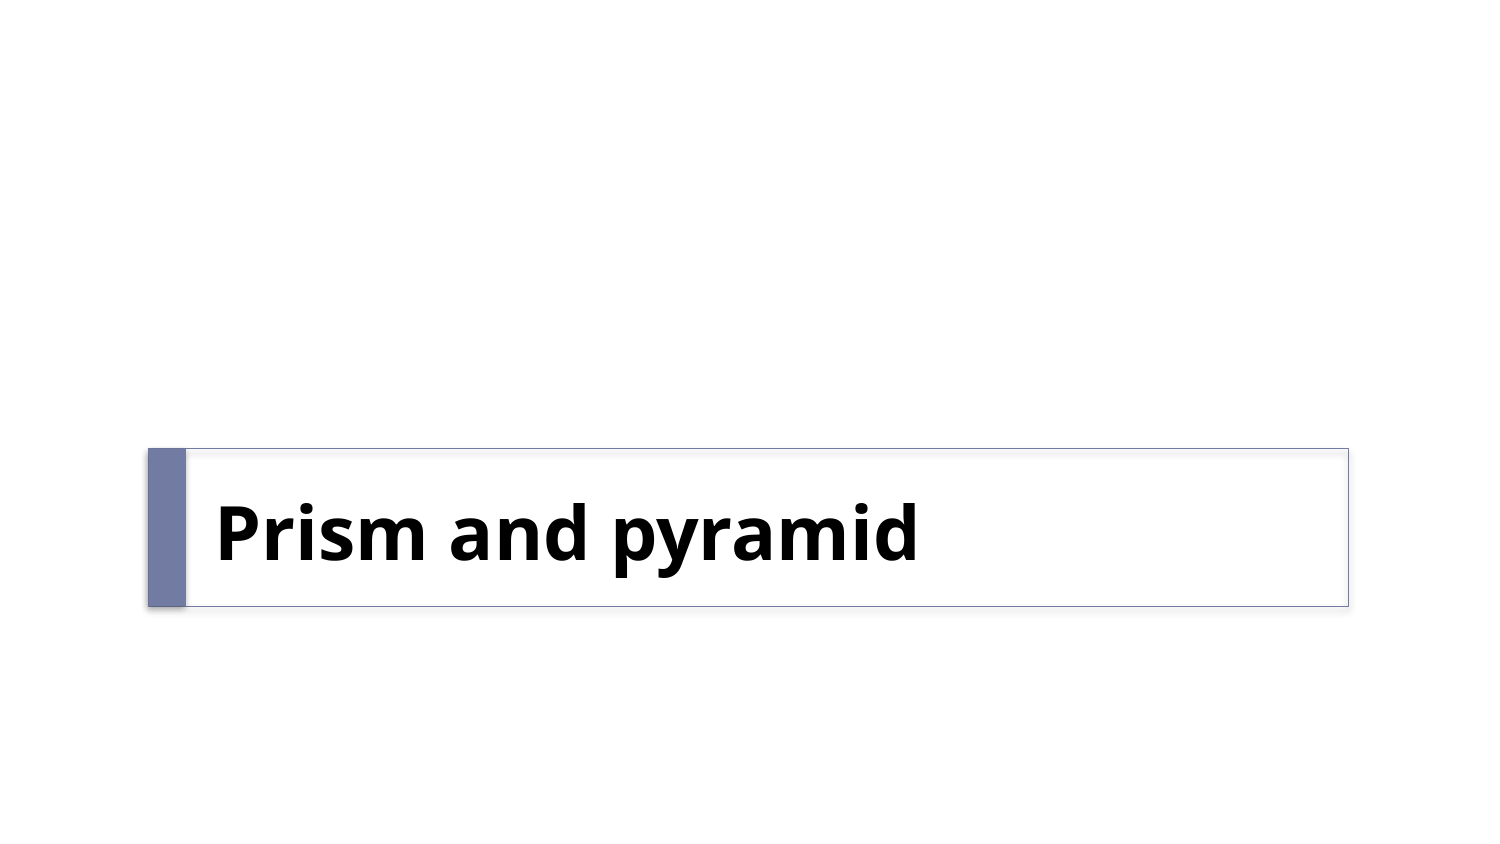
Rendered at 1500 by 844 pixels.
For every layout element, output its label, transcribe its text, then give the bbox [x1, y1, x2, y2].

title Prism and pyramid [200, 478, 1320, 600]
